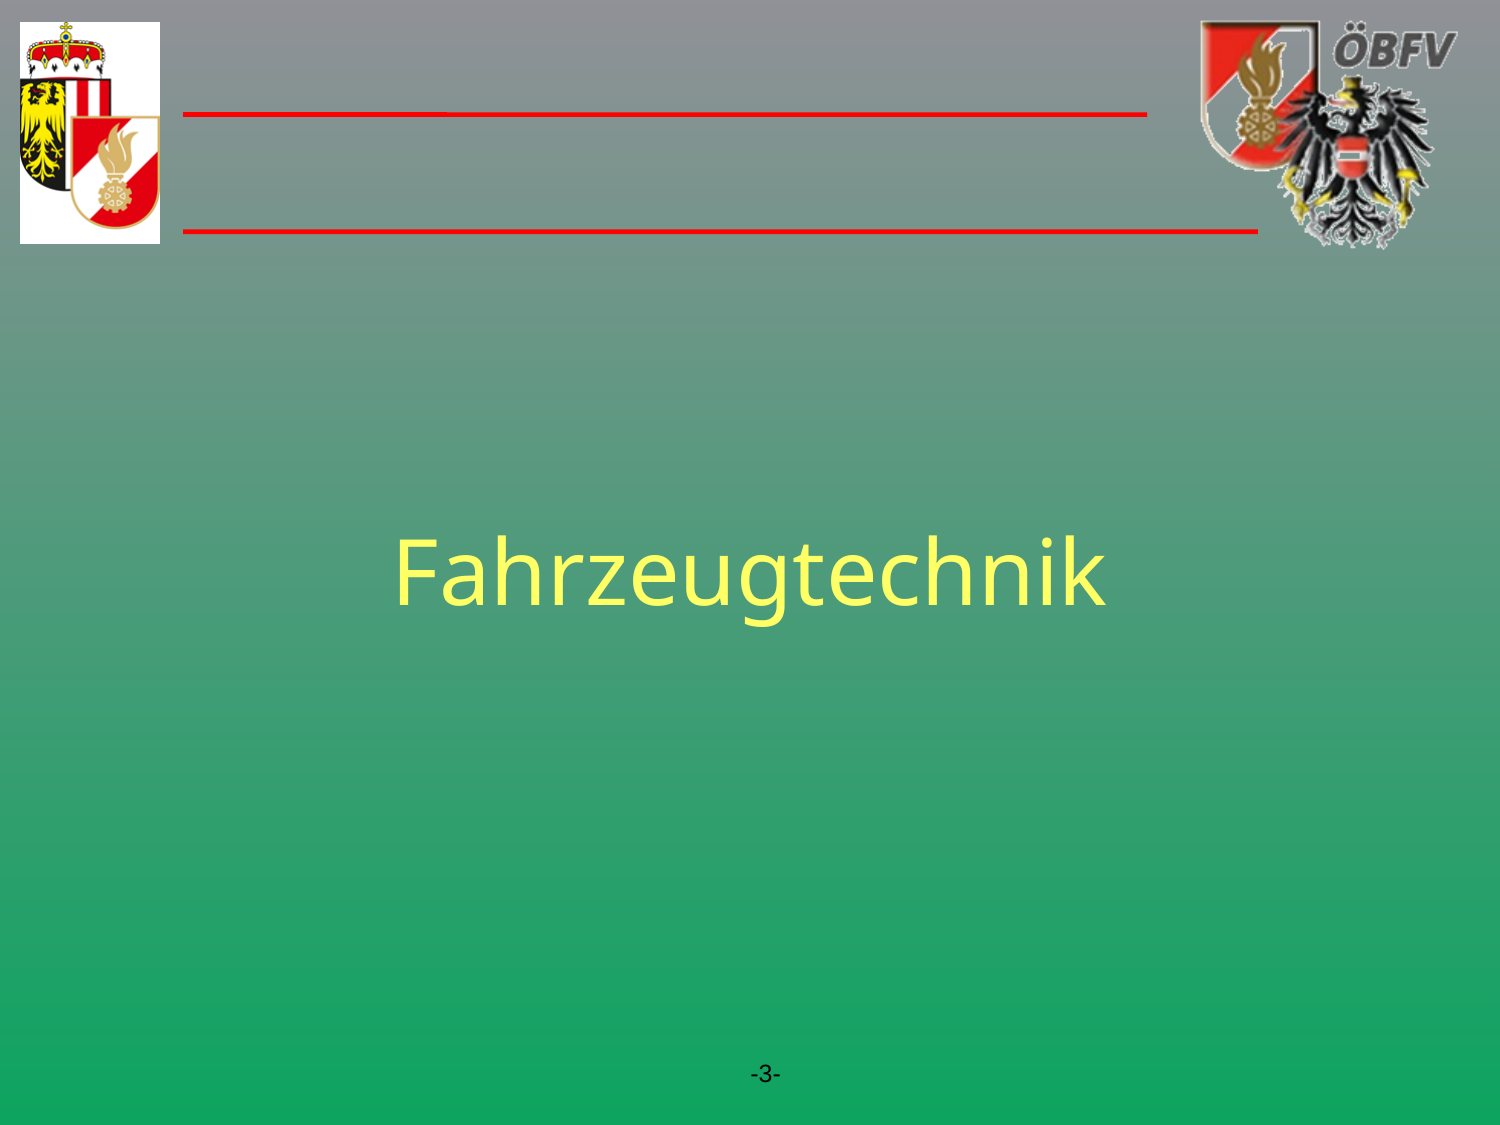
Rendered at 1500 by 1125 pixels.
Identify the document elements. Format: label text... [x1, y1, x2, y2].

picture [1198, 18, 1464, 256]
slide_number -3- [609, 1049, 923, 1101]
title Fahrzeugtechnik [112, 474, 1388, 663]
picture [20, 22, 160, 244]
